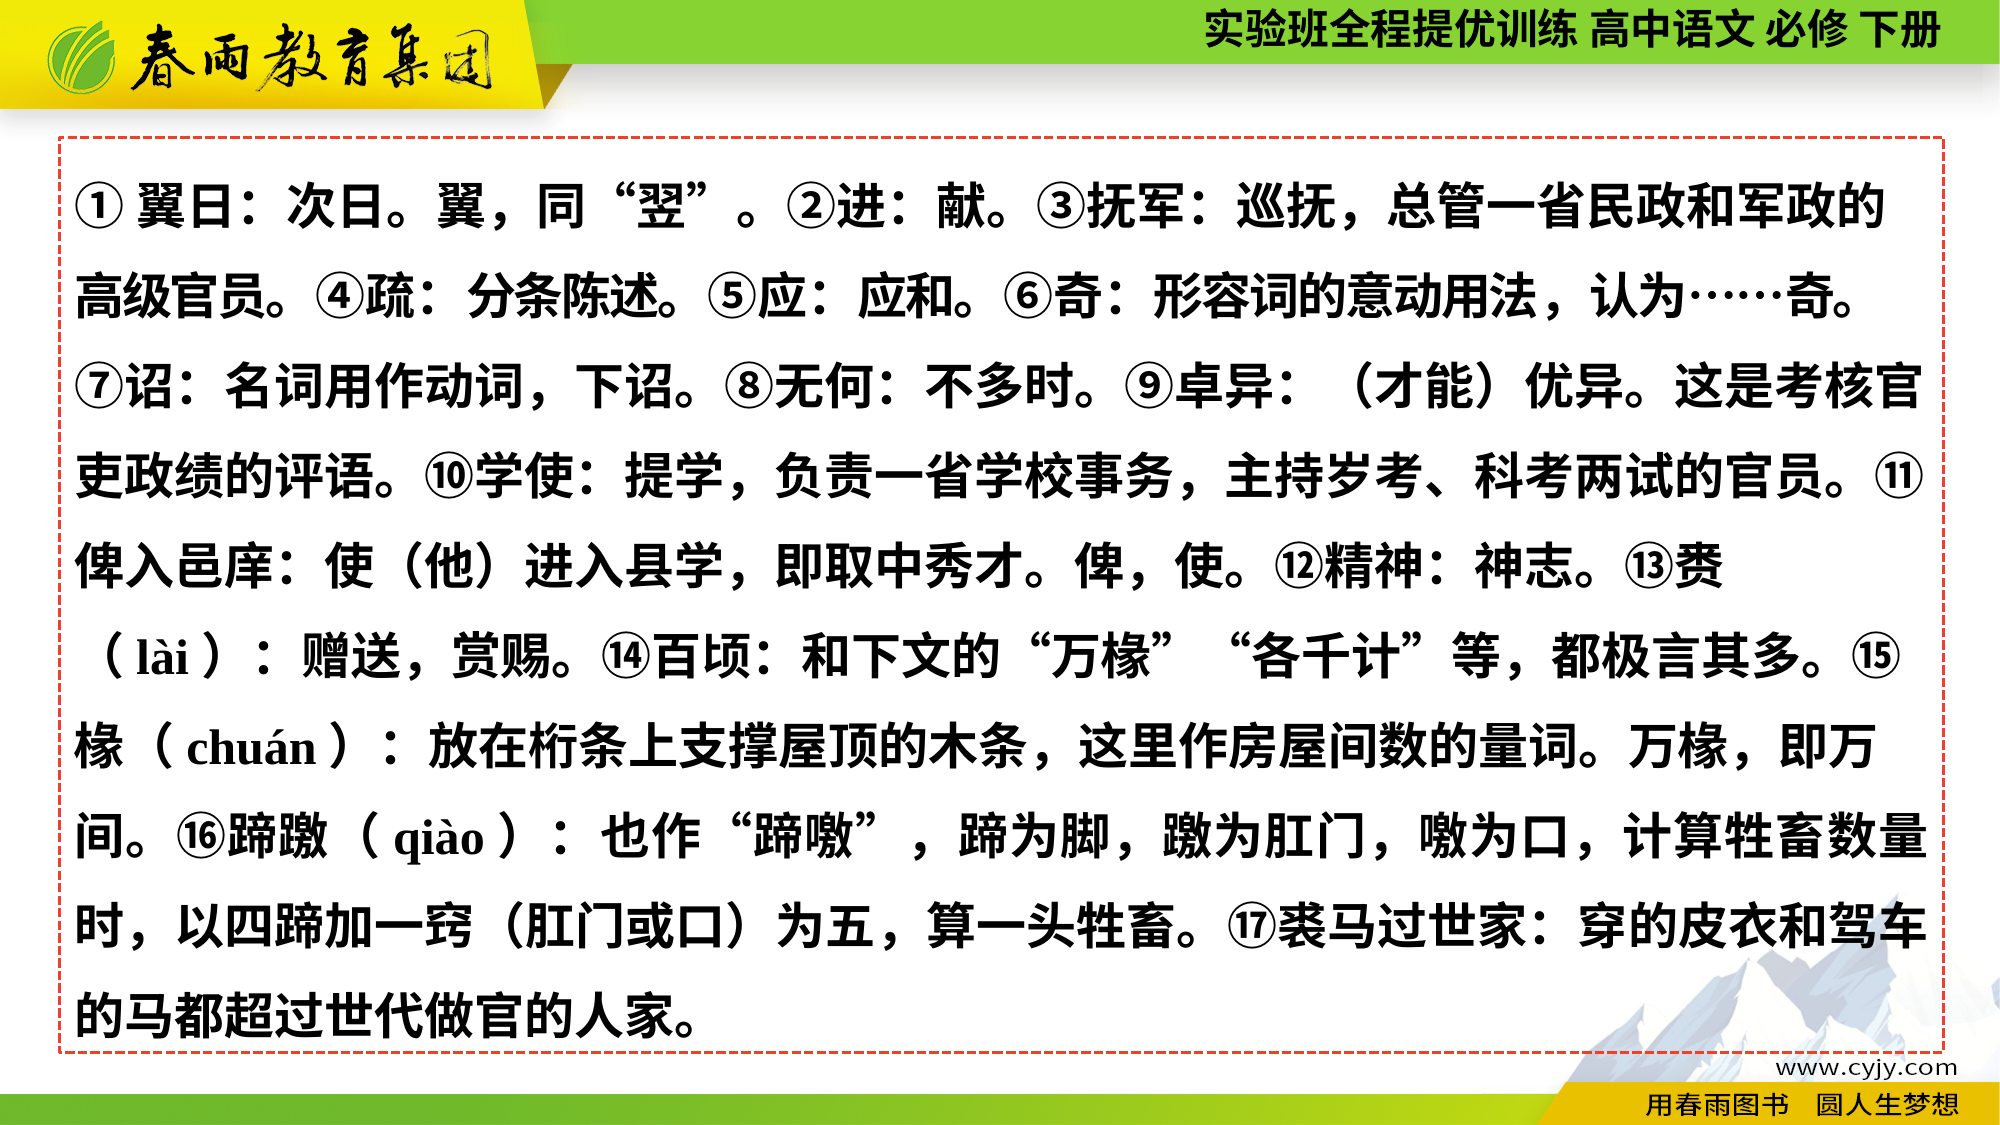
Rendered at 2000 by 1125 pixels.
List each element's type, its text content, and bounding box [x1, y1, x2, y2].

text_box ①翼日：次日。翼，同“翌”。②进：献。③抚军：巡抚，总管一省民政和军政的高级官员。④疏：分条陈述。⑤应：应和。⑥奇：形容词的意动用法，认为……奇。⑦诏：名词用作动词，下诏。⑧无何：不多时。⑨卓异：（才能）优异。这是考核官吏政绩的评语。⑩学使：提学，负责一省学校事务，主持岁考、科考两试的官员。⑪俾入邑庠：使（他）进入县学，即取中秀才。俾，使。⑫精神：神志。⑬赉 （lài）：赠送，赏赐。⑭百顷：和下文的“万椽”“各千计”等，都极言其多。⑮椽（chuán）：放在桁条上支撑屋顶的木条，这里作房屋间数的量词。万椽，即万 间。⑯蹄躈（qiào）：也作“蹄噭”，蹄为脚，躈为肛门，噭为口，计算牲畜数量时，以四蹄加一窍（肛门或口）为五，算一头牲畜。⑰裘马过世家：穿的皮衣和驾车的马都超过世代做官的人家。 [59, 137, 1944, 1053]
picture [0, 0, 2000, 1125]
